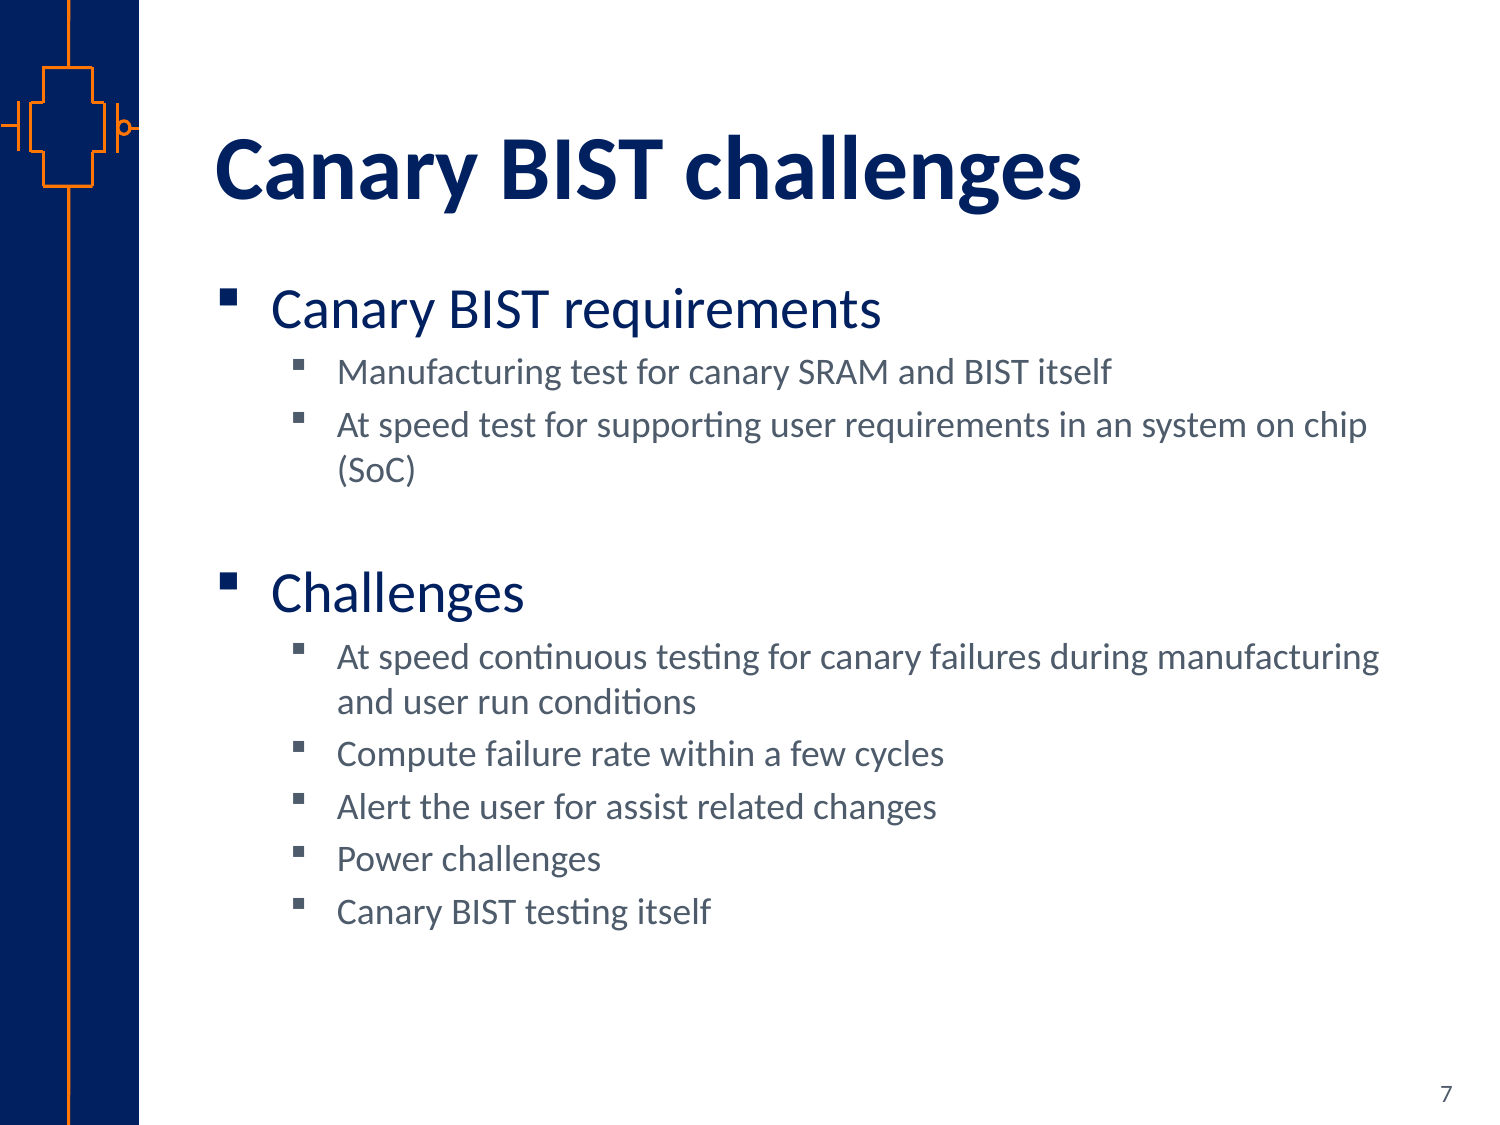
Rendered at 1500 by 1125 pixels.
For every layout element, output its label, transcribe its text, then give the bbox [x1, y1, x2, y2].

list Canary BIST requirements Manufacturing test for canary SRAM and BIST itself At speed test for supporting user requirements in an system on chip (SoC) Challenges At speed continuous testing for canary failures during manufacturing and user run conditions Compute failure rate within a few cycles Alert the user for assist related changes Power challenges Canary BIST testing itself [200, 262, 1425, 988]
slide_number 7 [1425, 1062, 1488, 1123]
title Canary BIST challenges [200, 37, 1388, 225]
